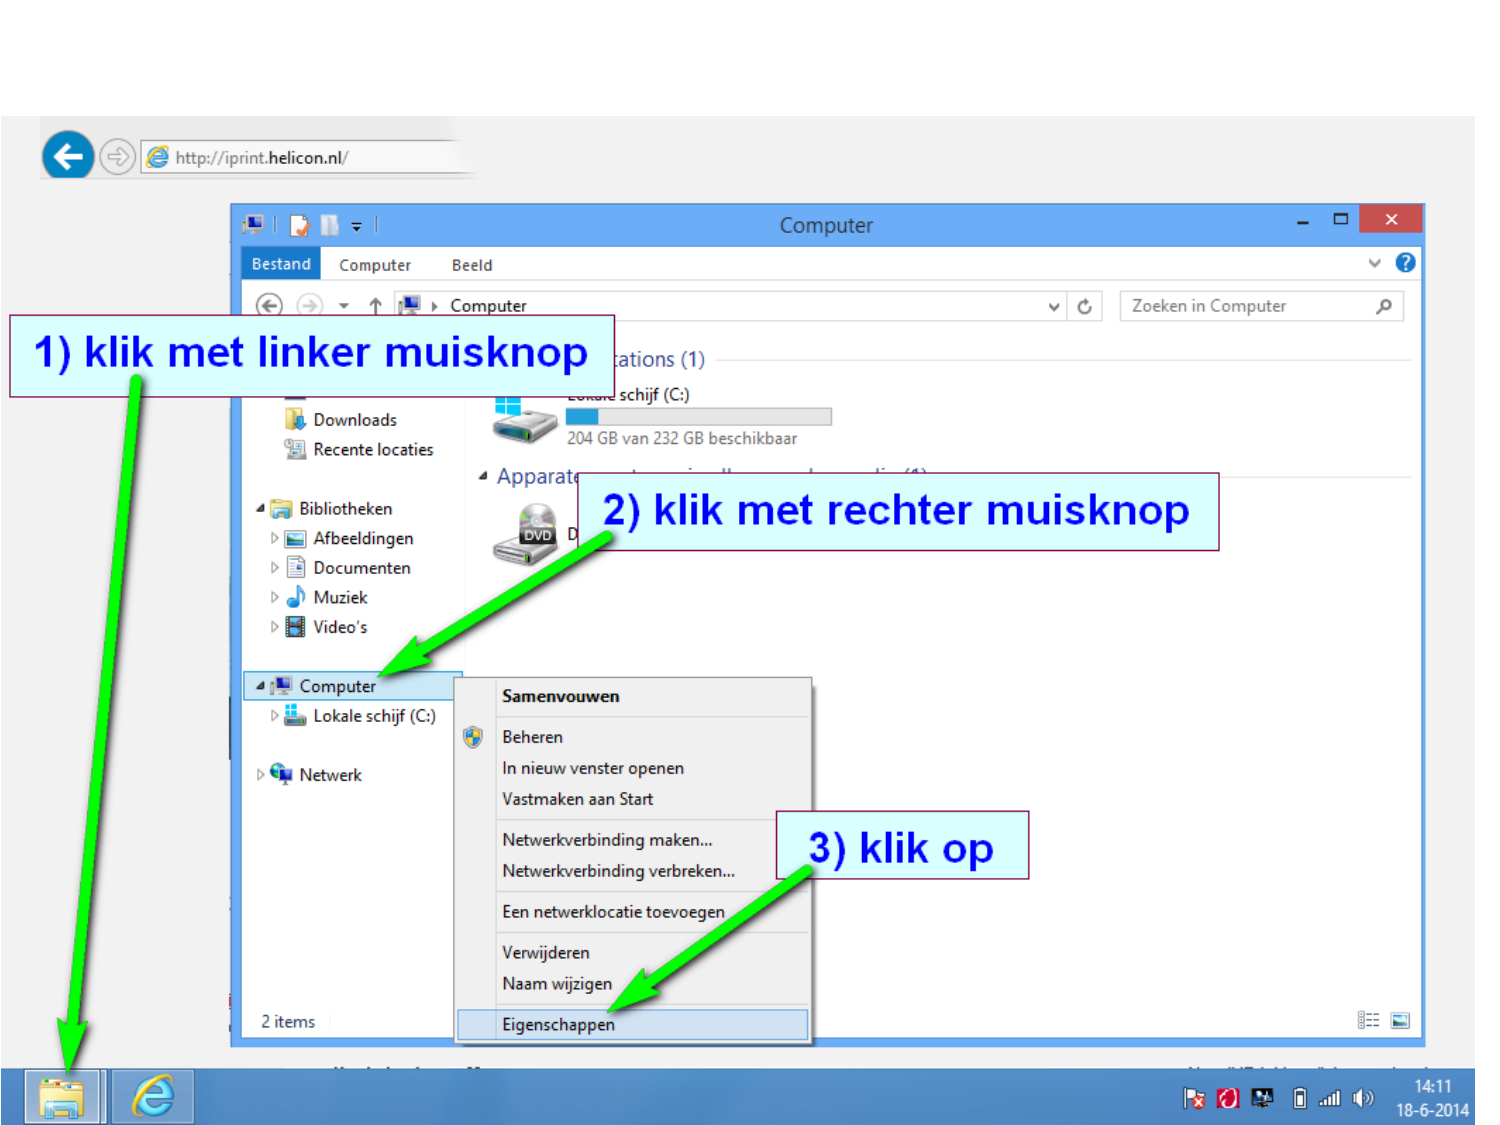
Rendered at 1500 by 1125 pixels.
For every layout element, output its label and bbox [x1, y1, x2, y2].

picture [0, 116, 1475, 1125]
